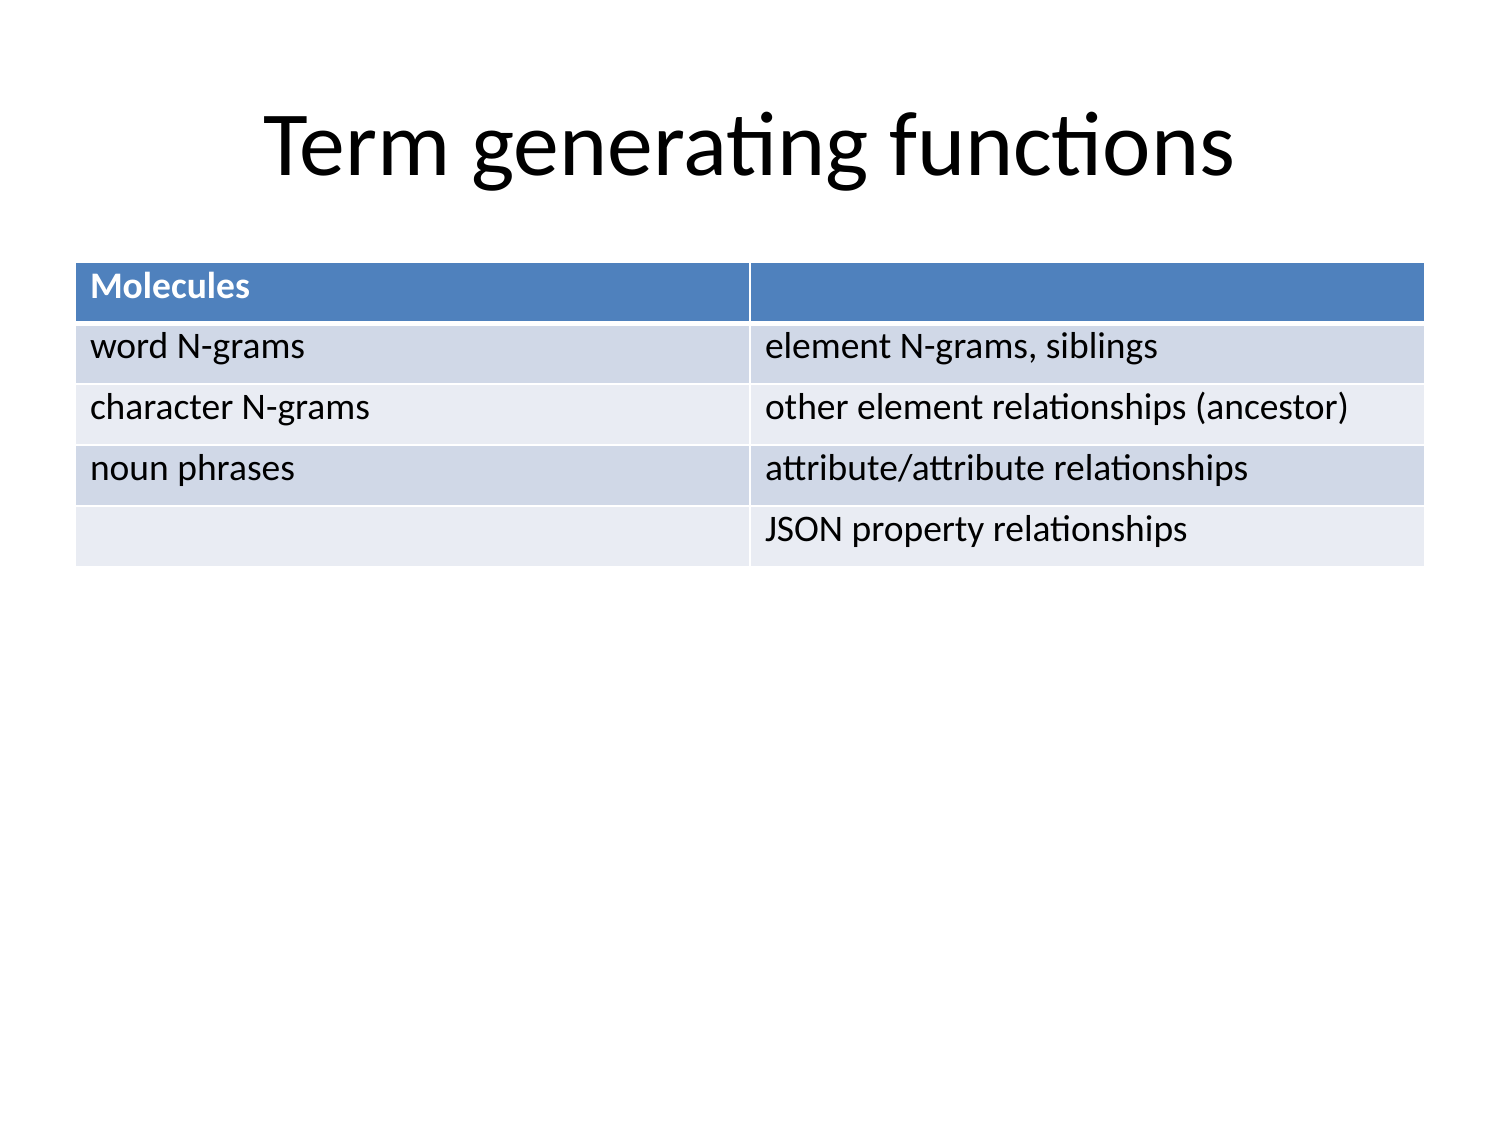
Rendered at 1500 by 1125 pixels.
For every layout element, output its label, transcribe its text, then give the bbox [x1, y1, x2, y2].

title Term generating functions [75, 45, 1425, 233]
table_cell element N-grams, siblings [751, 326, 1424, 383]
table_cell character N-grams [76, 385, 749, 444]
table_cell attribute/attribute relationships [751, 446, 1424, 505]
table_cell JSON property relationships [751, 507, 1424, 566]
table_cell word N-grams [76, 326, 749, 383]
table_header [751, 263, 1424, 321]
table_header Molecules [76, 263, 749, 321]
table_cell noun phrases [76, 446, 749, 505]
table_cell other element relationships (ancestor) [751, 385, 1424, 444]
table_cell [76, 507, 749, 566]
